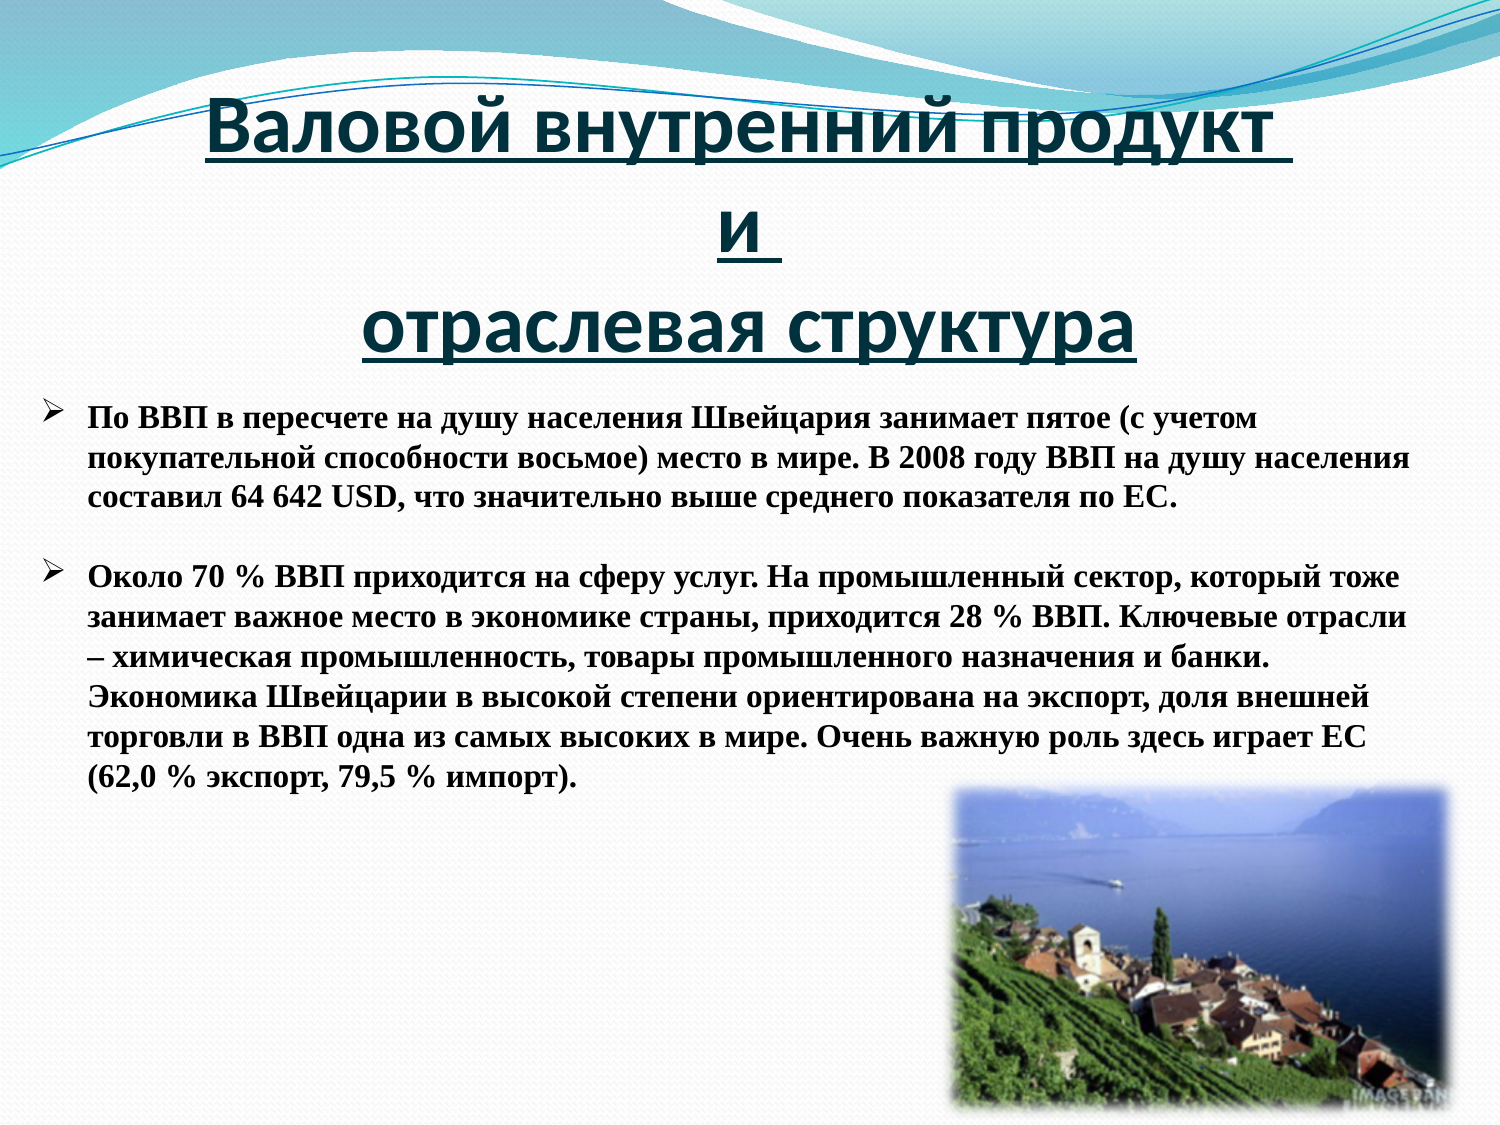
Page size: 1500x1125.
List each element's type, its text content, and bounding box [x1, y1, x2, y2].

text_box По ВВП в пересчете на душу населения Швейцария занимает пятое (с учетом покупательной способности восьмое) место в мире. В 2008 году ВВП на душу населения составил 64 642 USD, что значительно выше среднего показателя по ЕС. Около 70 % ВВП приходится на сферу услуг. На промышленный сектор, который тоже занимает важное место в экономике страны, приходится 28 % ВВП. Ключевые отрасли – химическая промышленность, товары промышленного назначения и банки. Экономика Швейцарии в высокой степени ориентирована на экспорт, доля внешней торговли в ВВП одна из самых высоких в мире. Очень важную роль здесь играет ЕС (62,0 % экспорт, 79,5 % импорт). [25, 387, 1439, 802]
text_box Валовой внутренний продукт и отраслевая структура [0, 61, 1500, 377]
picture [937, 771, 1465, 1125]
